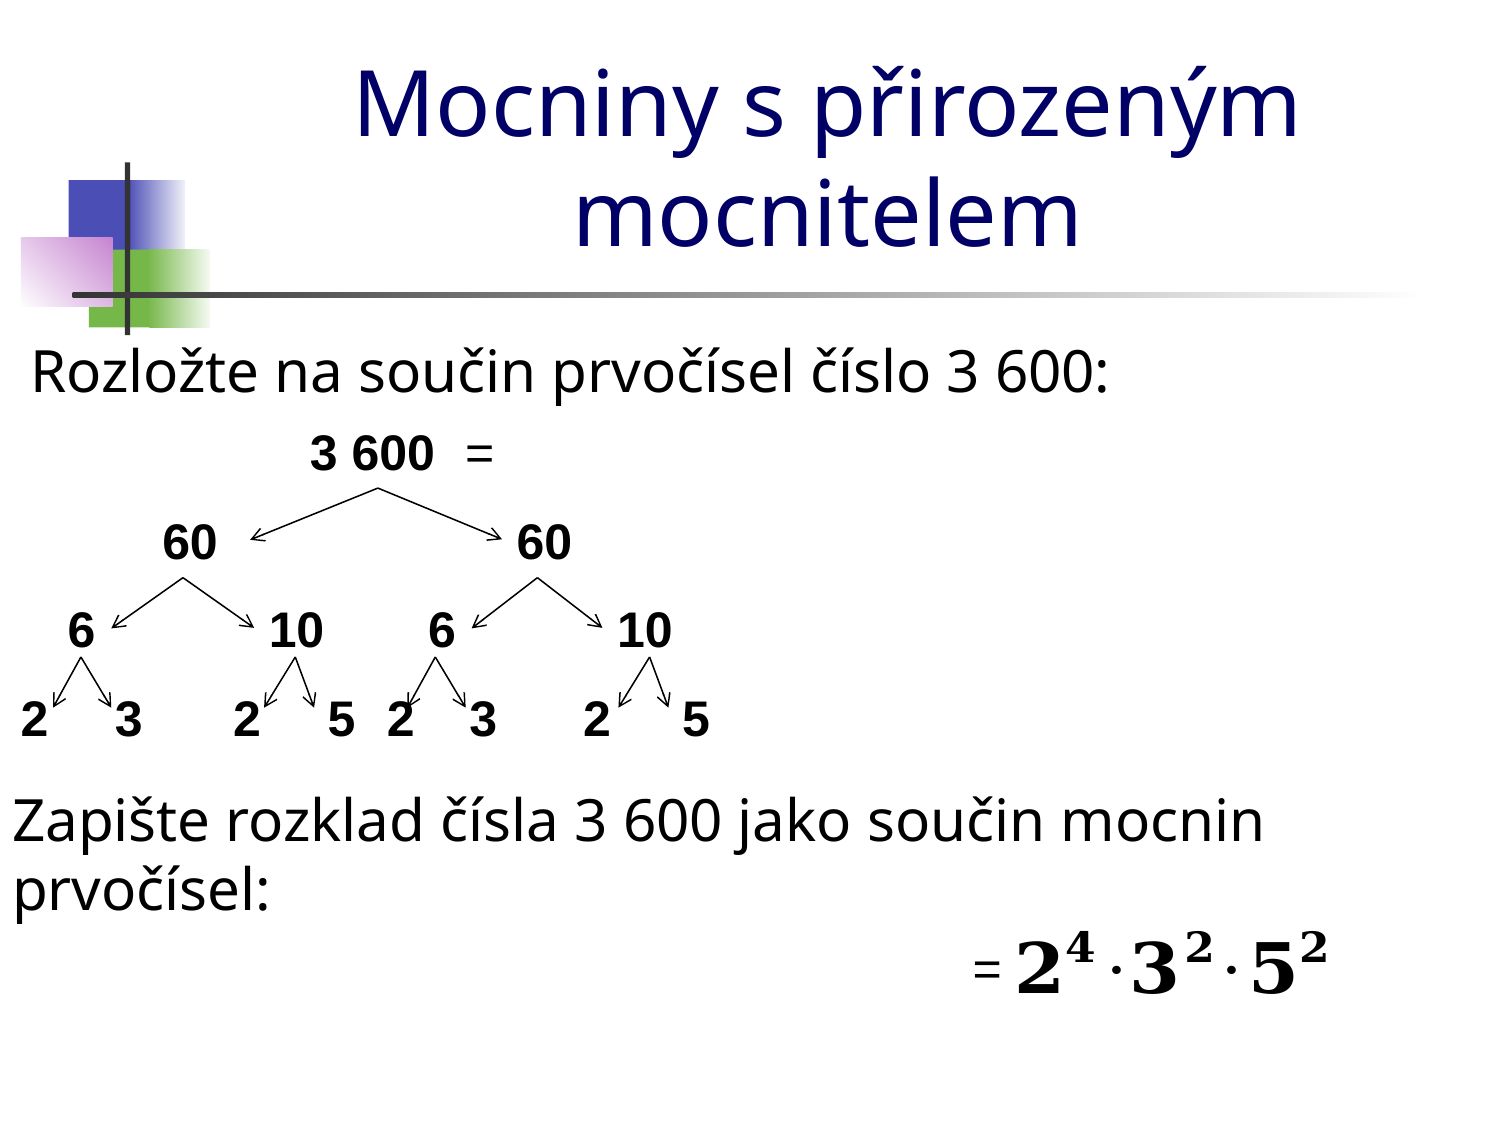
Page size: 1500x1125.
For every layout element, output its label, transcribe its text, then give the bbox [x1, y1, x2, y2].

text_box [471, 577, 536, 629]
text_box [249, 488, 376, 541]
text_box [407, 656, 433, 708]
text_box 60 [147, 501, 264, 577]
text_box 10 [254, 590, 371, 666]
text_box 10 [602, 590, 719, 666]
text_box = [957, 928, 1041, 1004]
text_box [434, 656, 466, 708]
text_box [618, 656, 648, 708]
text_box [263, 656, 293, 708]
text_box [110, 577, 181, 629]
text_box 60 [501, 501, 619, 577]
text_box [537, 577, 603, 629]
text_box 3 [454, 679, 568, 754]
text_box = [450, 413, 534, 489]
text_box 5 [312, 679, 372, 754]
text_box 2 [5, 679, 81, 754]
text_box 6 [53, 590, 170, 666]
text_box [294, 656, 315, 708]
text_box 2 [218, 679, 282, 754]
text_box Zapište rozklad čísla 3 600 jako součin mocnin prvočísel: [0, 775, 1500, 858]
text_box 2 [568, 679, 632, 754]
text_box 3 600 [295, 413, 450, 487]
title Mocniny s přirozeným mocnitelem [188, 34, 1468, 276]
text_box 3 [100, 679, 217, 754]
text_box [52, 656, 79, 708]
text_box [377, 488, 503, 541]
text_box 6 [413, 590, 530, 666]
text_box 5 [667, 679, 741, 754]
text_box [649, 656, 669, 708]
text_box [182, 577, 255, 629]
text_box 2 [372, 679, 438, 754]
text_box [80, 656, 112, 708]
list Rozložte na součin prvočísel číslo 3 600: [0, 326, 1500, 410]
